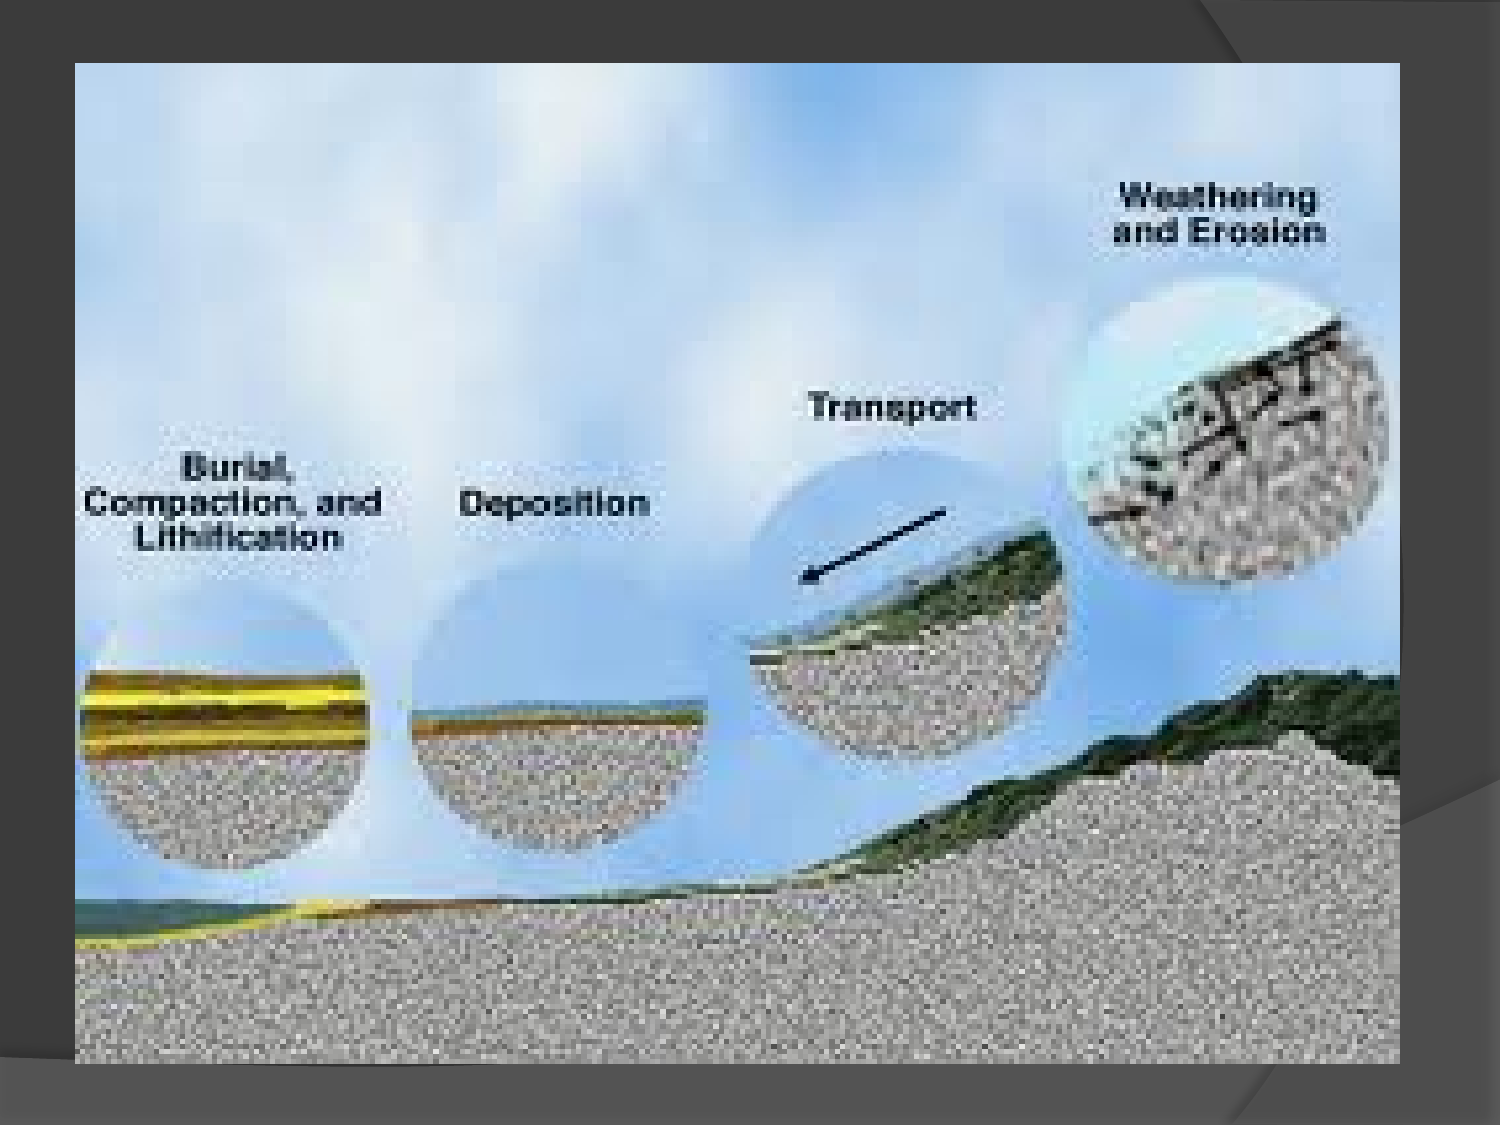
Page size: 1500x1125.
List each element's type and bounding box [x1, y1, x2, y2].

list [74, 62, 1401, 1065]
